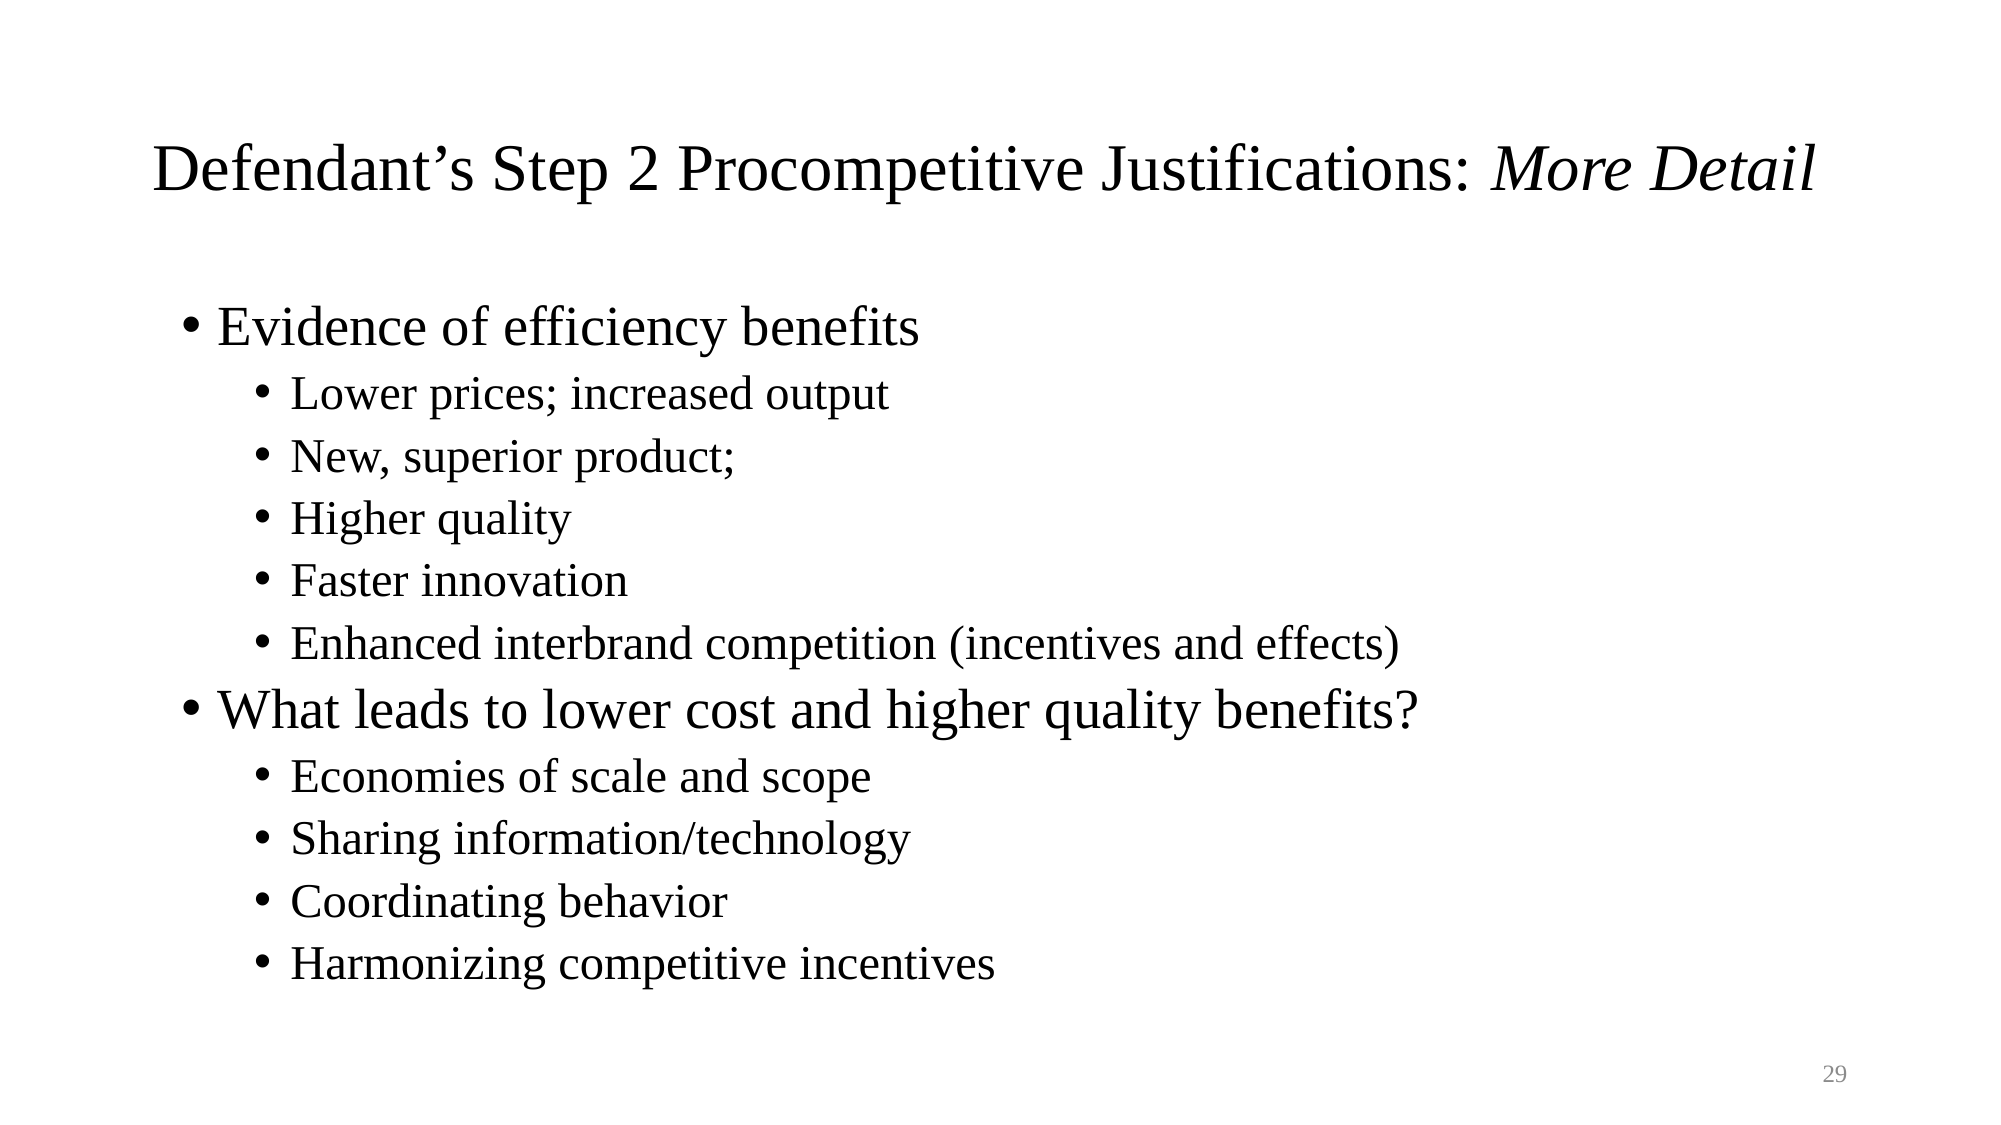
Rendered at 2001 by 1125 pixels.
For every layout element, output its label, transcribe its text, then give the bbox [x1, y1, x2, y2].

title Defendant’s Step 2 Procompetitive Justifications: More Detail [137, 59, 1863, 278]
list Evidence of efficiency benefits Lower prices; increased output New, superior product; Higher quality Faster innovation Enhanced interbrand competition (incentives and effects) What leads to lower cost and higher quality benefits? Economies of scale and scope Sharing information/technology Coordinating behavior Harmonizing competitive incentives [93, 289, 1819, 1004]
slide_number 29 [1412, 1042, 1863, 1103]
